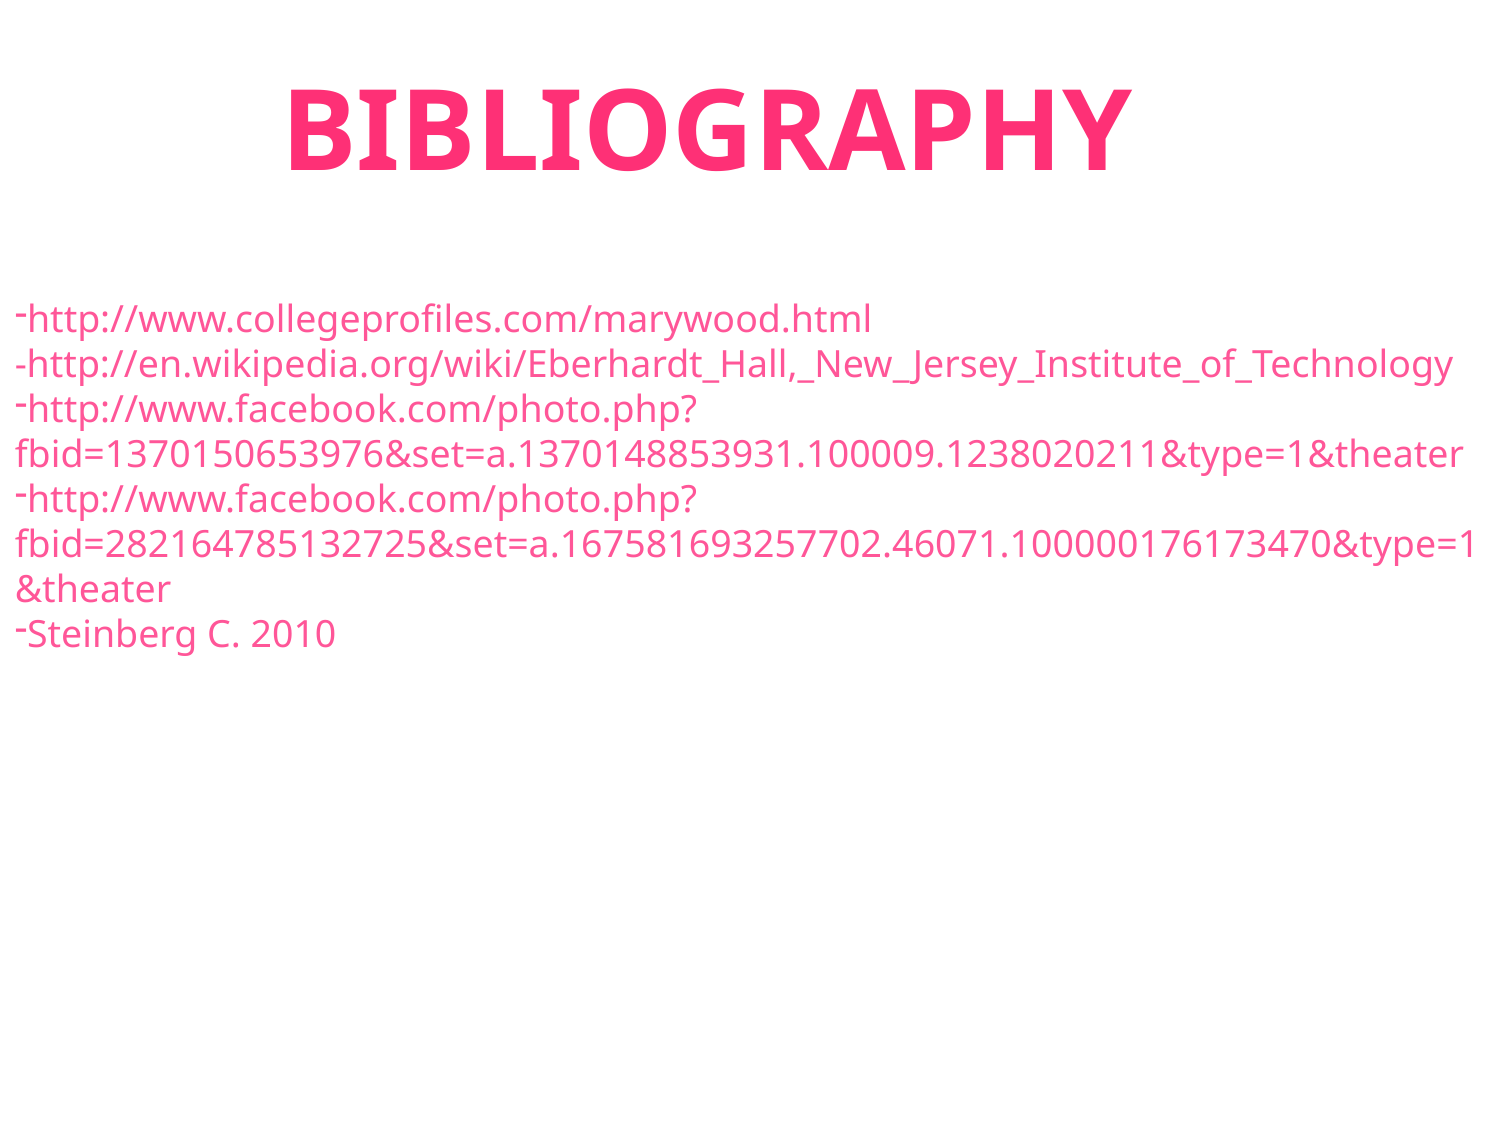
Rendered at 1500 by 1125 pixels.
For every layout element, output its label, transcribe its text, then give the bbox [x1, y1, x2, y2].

text_box Bibliography [266, 49, 1149, 200]
text_box http://www.collegeprofiles.com/marywood.html -http://en.wikipedia.org/wiki/Eberhardt_Hall,_New_Jersey_Institute_of_Technology http://www.facebook.com/photo.php?fbid=1370150653976&set=a.1370148853931.100009.1238020211&type=1&theater http://www.facebook.com/photo.php?fbid=282164785132725&set=a.167581693257702.46071.100000176173470&type=1&theater Steinberg C. 2010 Steinberg K. 2011 [0, 287, 1500, 753]
